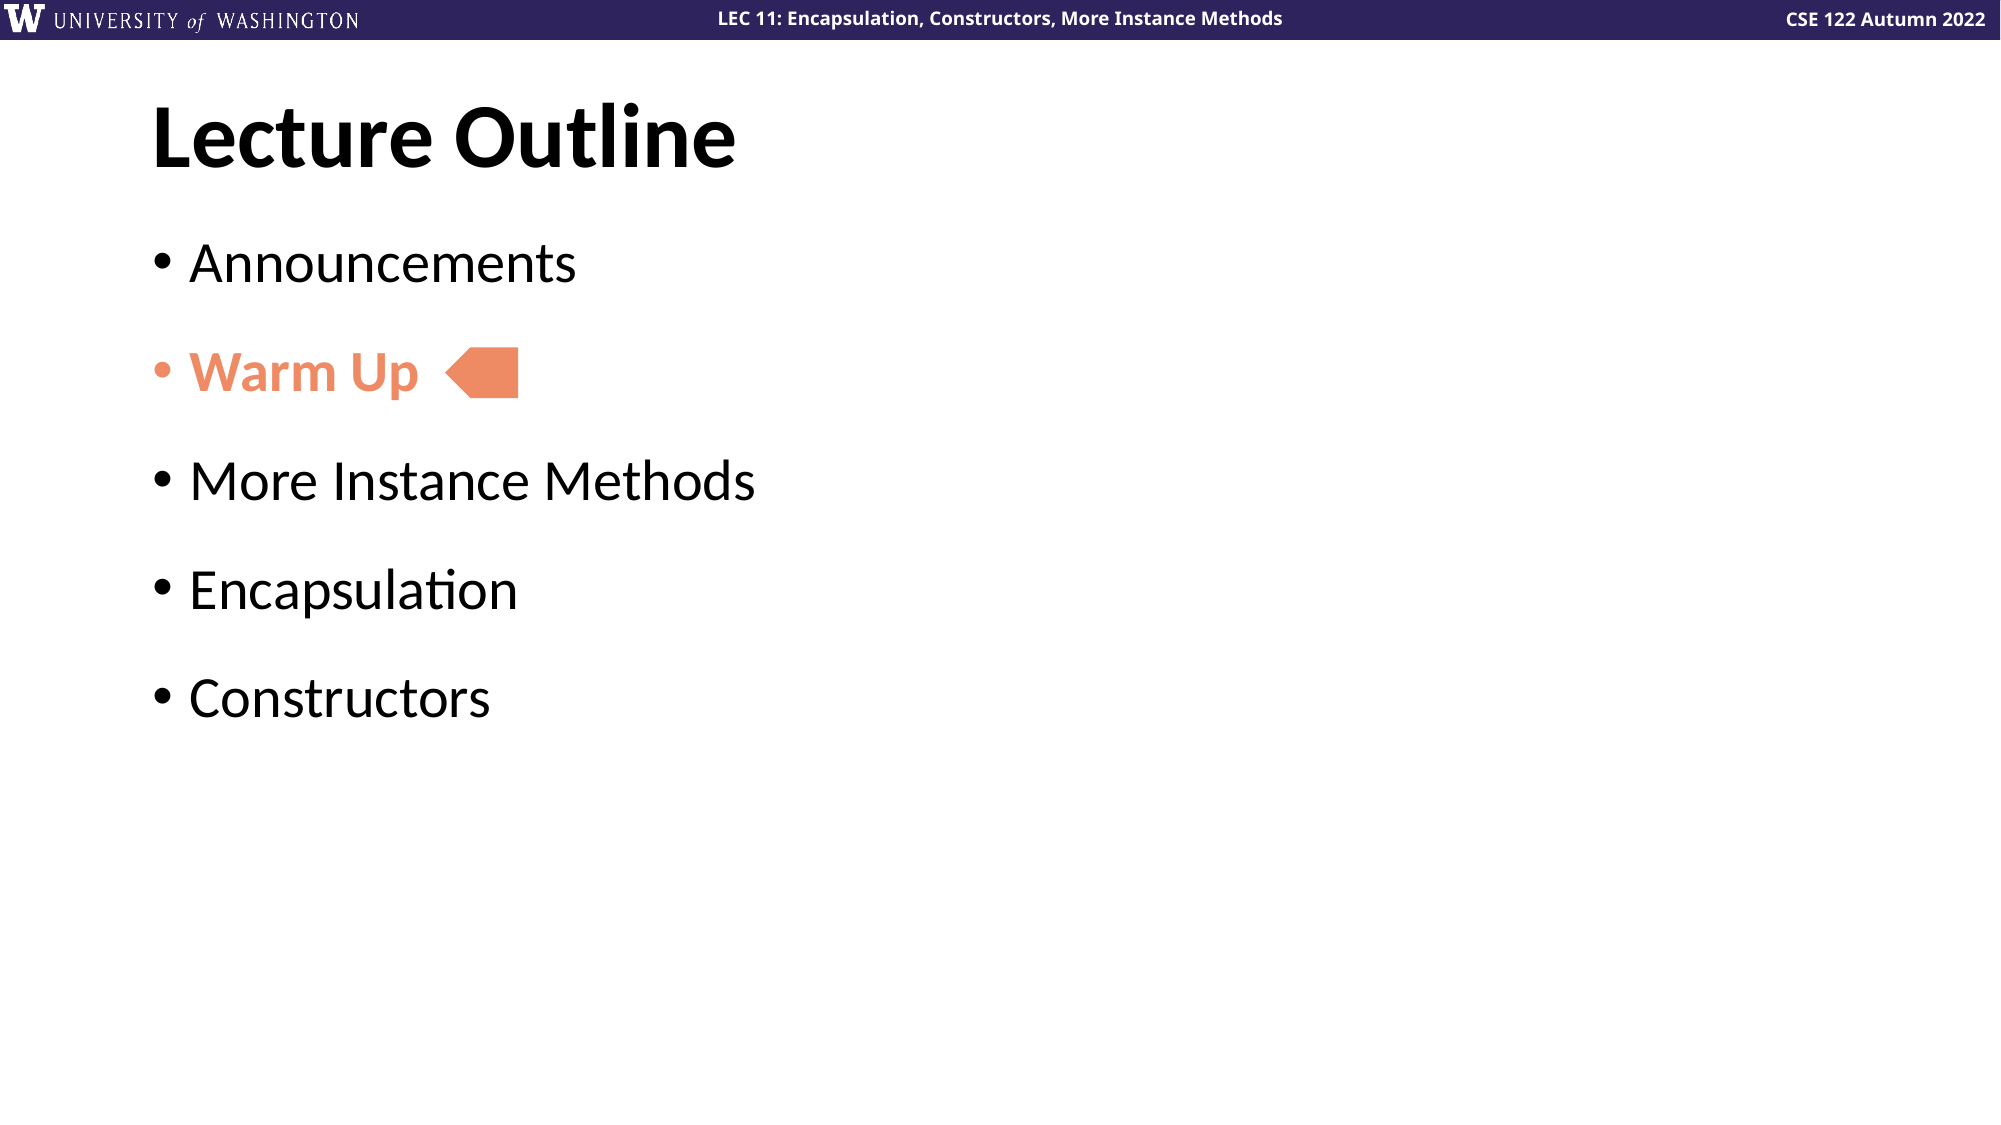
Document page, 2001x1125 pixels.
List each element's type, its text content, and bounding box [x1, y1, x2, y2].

text_box [443, 346, 520, 400]
title Lecture Outline [137, 74, 1863, 200]
picture [4, 4, 358, 33]
list Announcements Warm Up More Instance Methods Encapsulation Constructors [137, 224, 1863, 1014]
